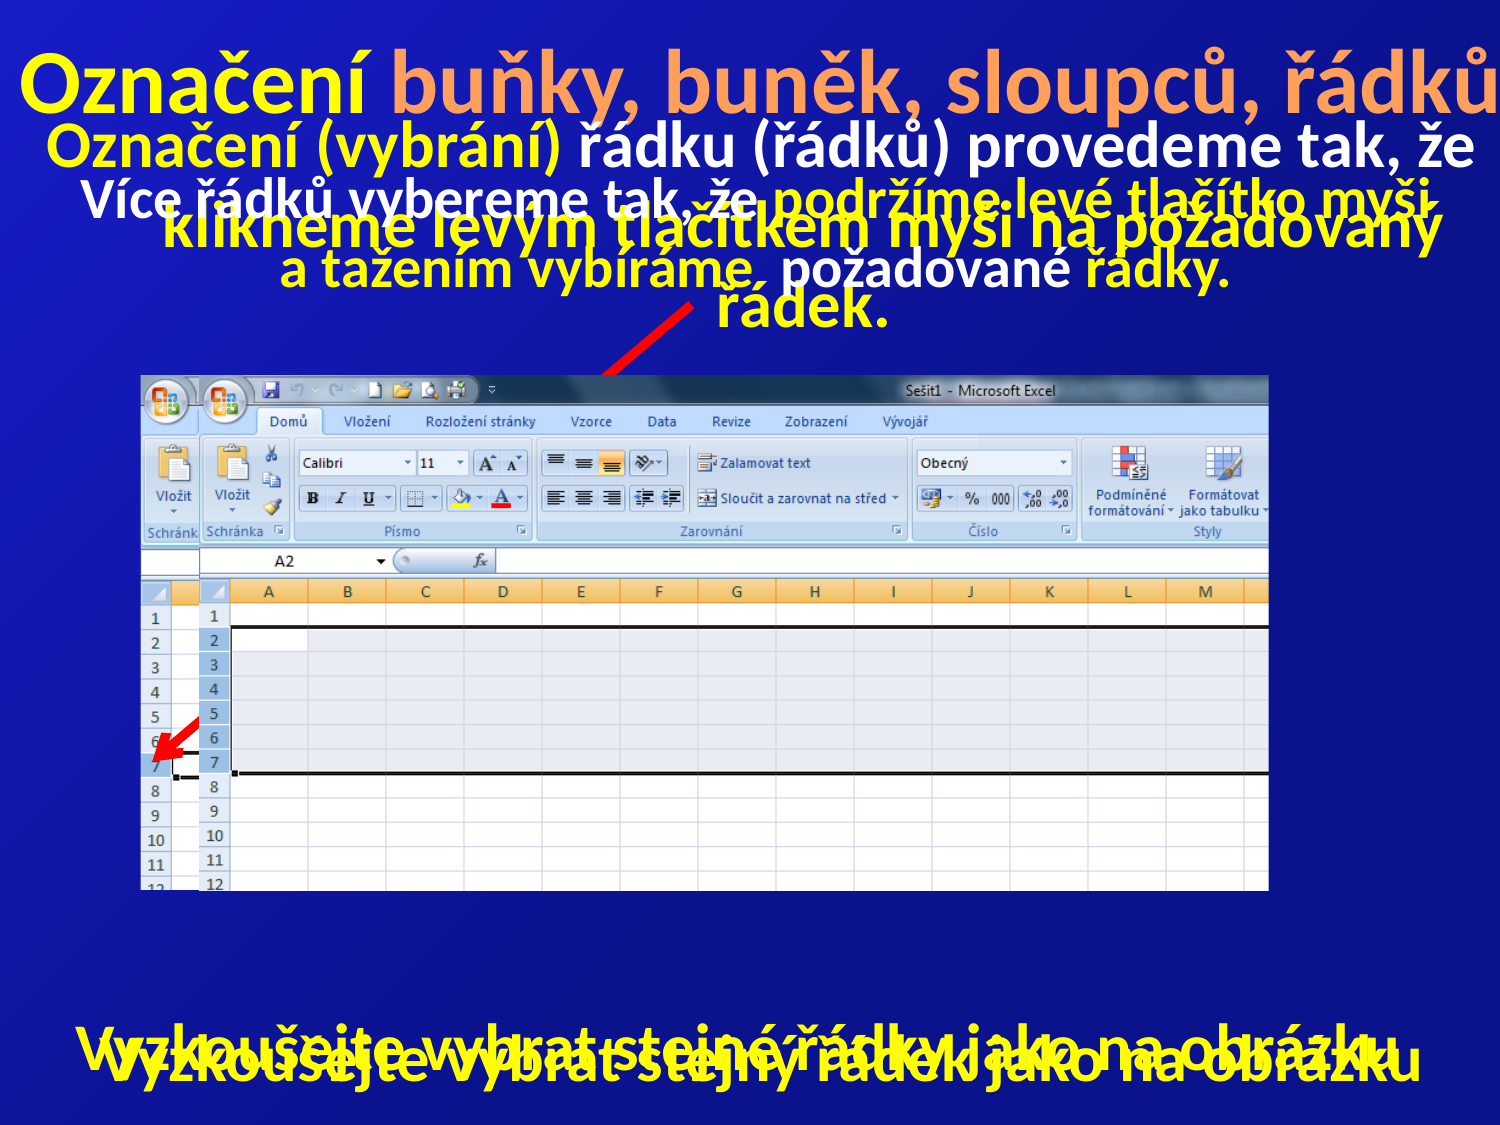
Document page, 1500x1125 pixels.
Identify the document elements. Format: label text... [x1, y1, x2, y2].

text_box Vyzkoušejte vybrat stejné řádky jako na obrázku [0, 996, 1477, 1091]
text_box Označení (vybrání) řádku (řádků) provedeme tak, že klikneme levým tlačítkem myši na požadovaný řádek. [23, 93, 1500, 349]
text_box Označení buňky, buněk, sloupců, řádků [0, 0, 1500, 154]
text_box Vyzkoušejte vybrat stejný řádek jako na obrázku [23, 1007, 1500, 1103]
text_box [152, 304, 692, 762]
text_box Více řádků vybereme tak, že podržíme levé tlačítko myši a tažením vybíráme požadované řádky. [46, 152, 1465, 307]
picture [140, 374, 1269, 891]
